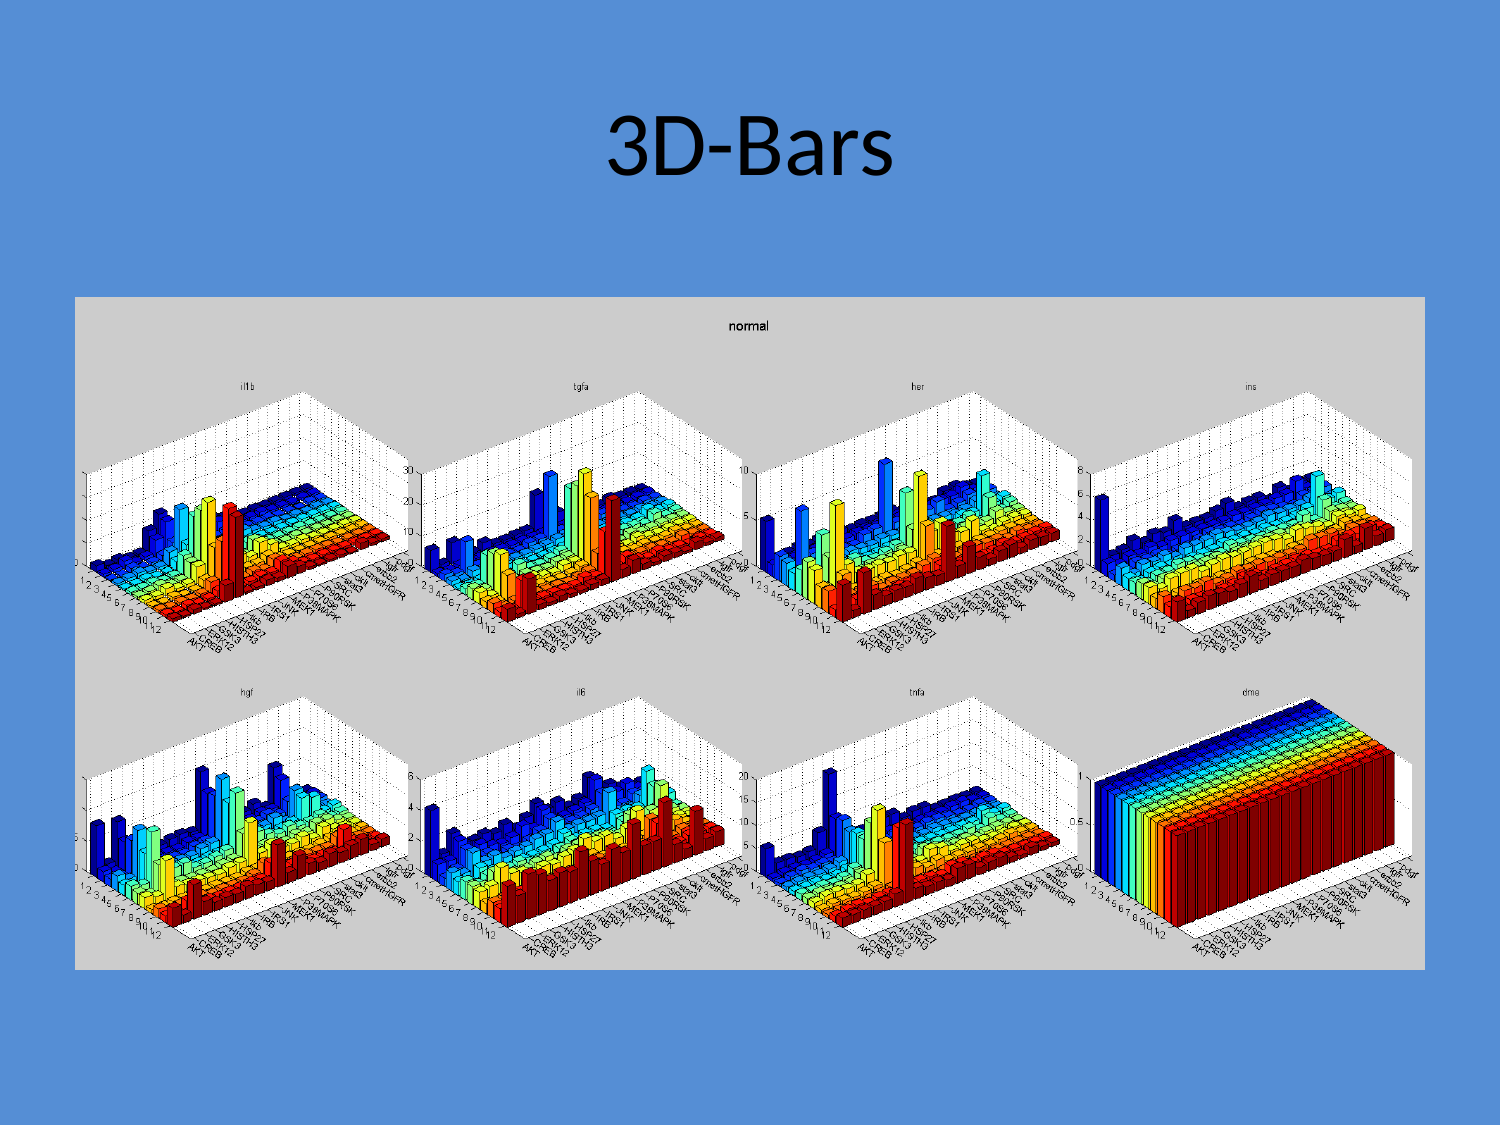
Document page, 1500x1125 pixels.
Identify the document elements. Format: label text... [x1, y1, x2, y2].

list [74, 297, 1426, 971]
title 3D-Bars [75, 45, 1425, 233]
